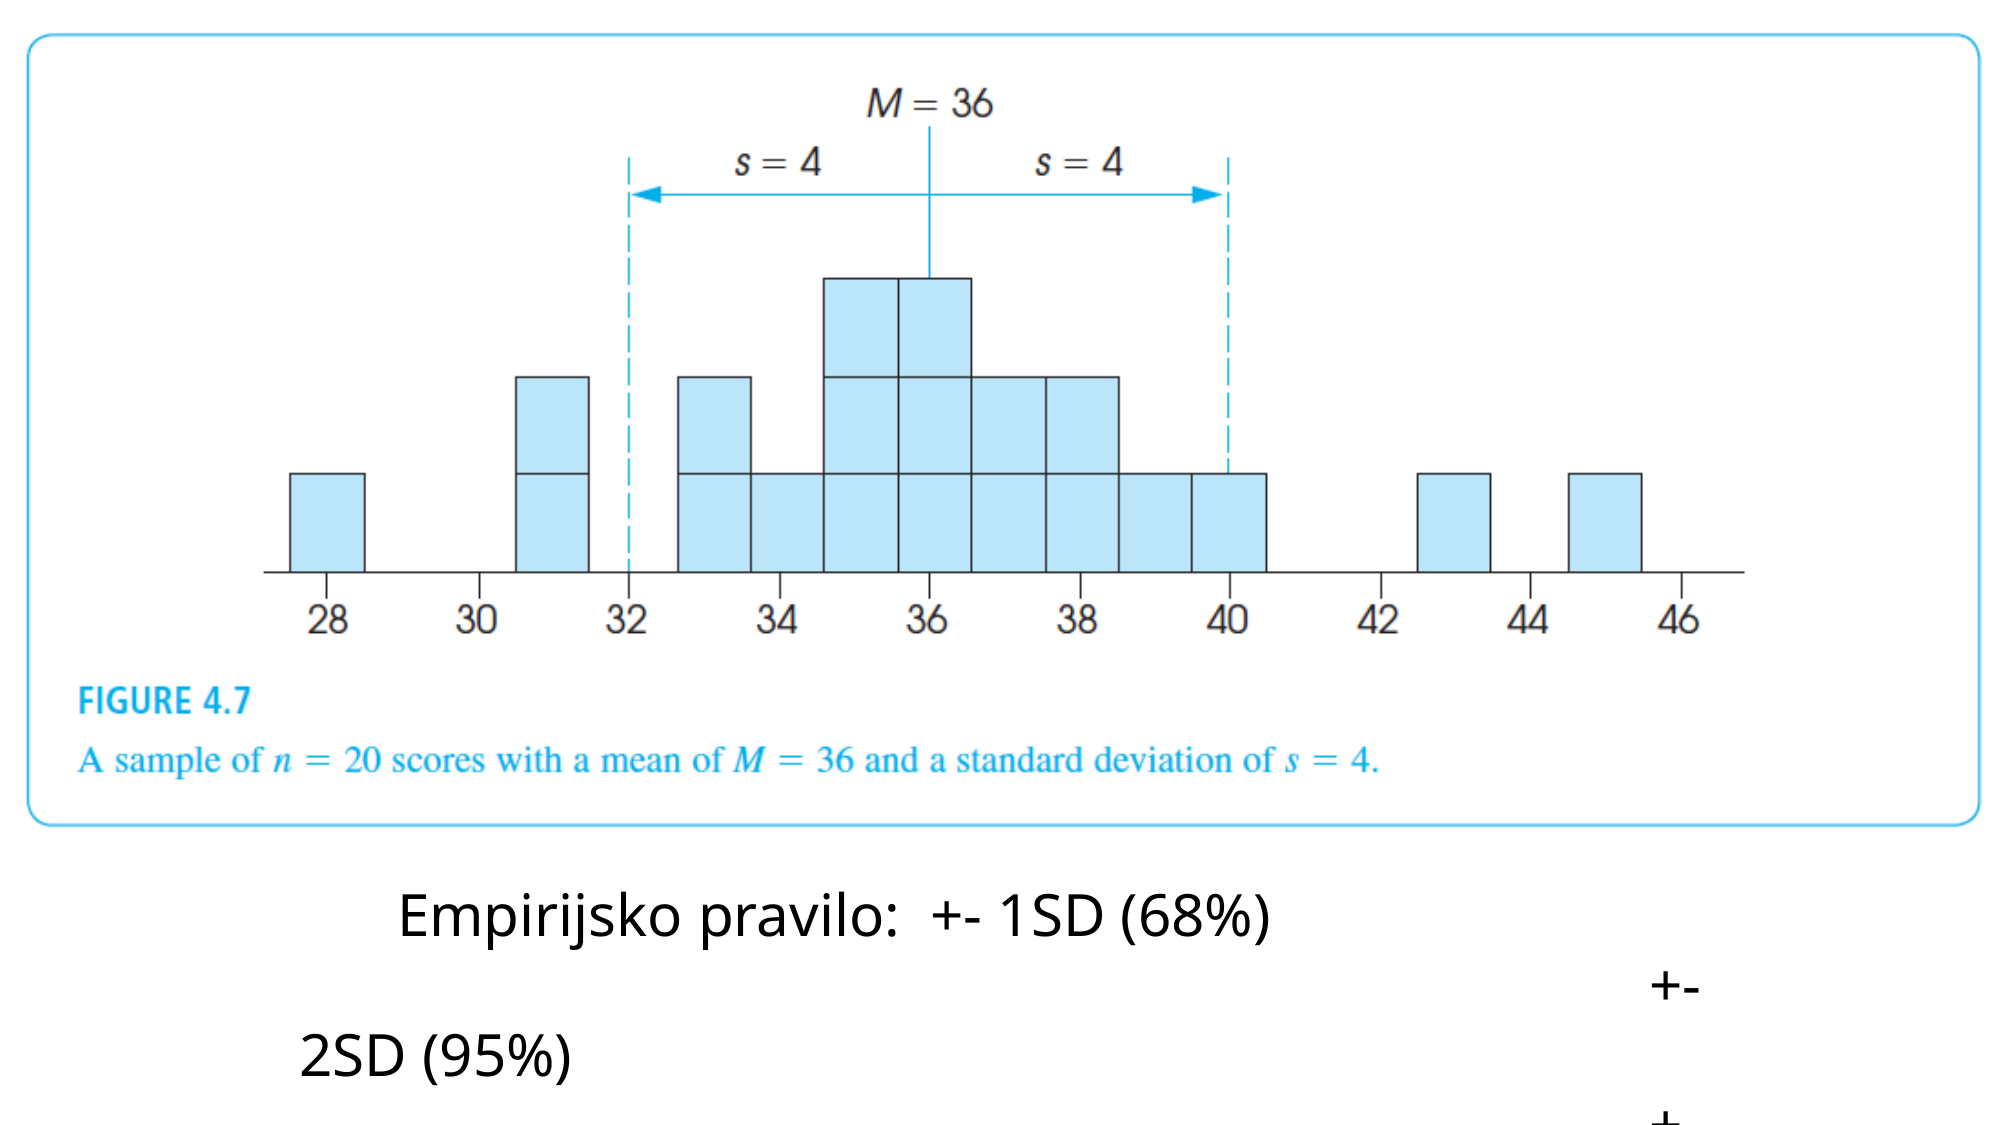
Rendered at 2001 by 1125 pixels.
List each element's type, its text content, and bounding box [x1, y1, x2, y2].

text_box Empirijsko pravilo: +- 1SD (68%) +- 2SD (95%) +- 3SD (99.7%) [157, 882, 1753, 1125]
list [0, 0, 2000, 871]
